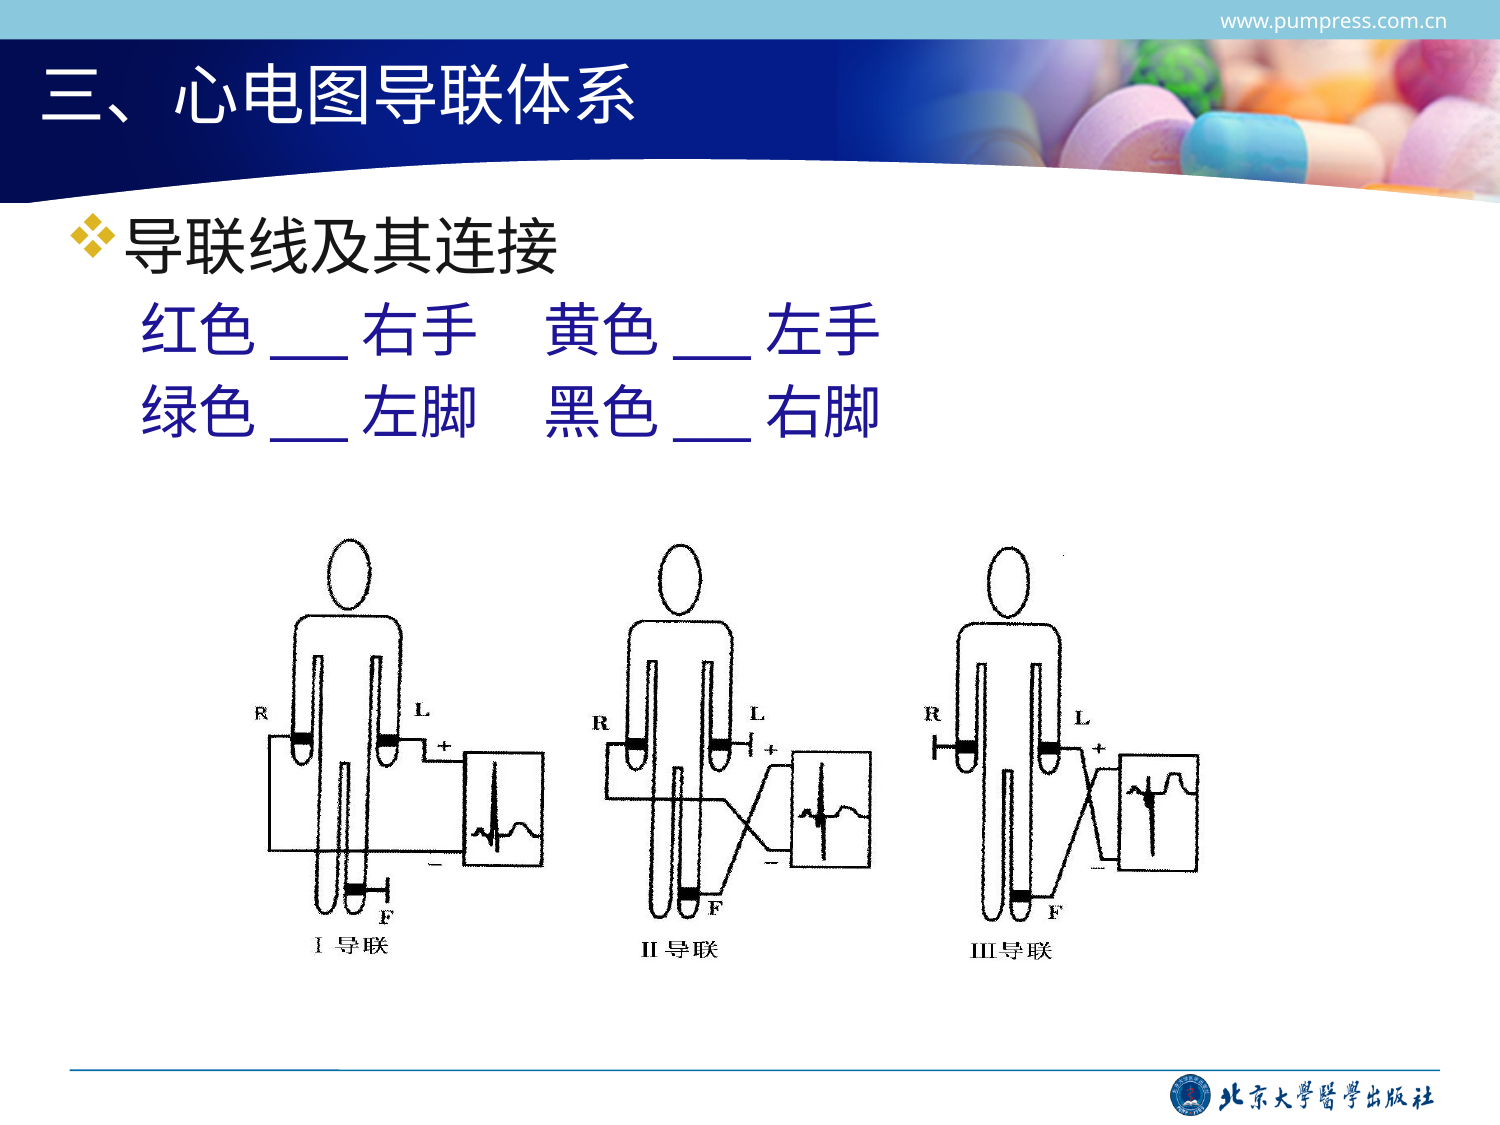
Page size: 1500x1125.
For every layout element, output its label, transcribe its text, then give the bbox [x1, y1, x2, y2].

slide_number www.pumpress.com.cn [1024, 0, 1463, 38]
title 三、心电图导联体系 [23, 46, 1349, 140]
picture [1170, 1074, 1436, 1118]
list 导联线及其连接 红色___右手 黄色___左手 绿色___左脚 黑色___右脚 [49, 198, 1463, 1026]
picture [229, 526, 1226, 975]
picture [0, 40, 1500, 203]
